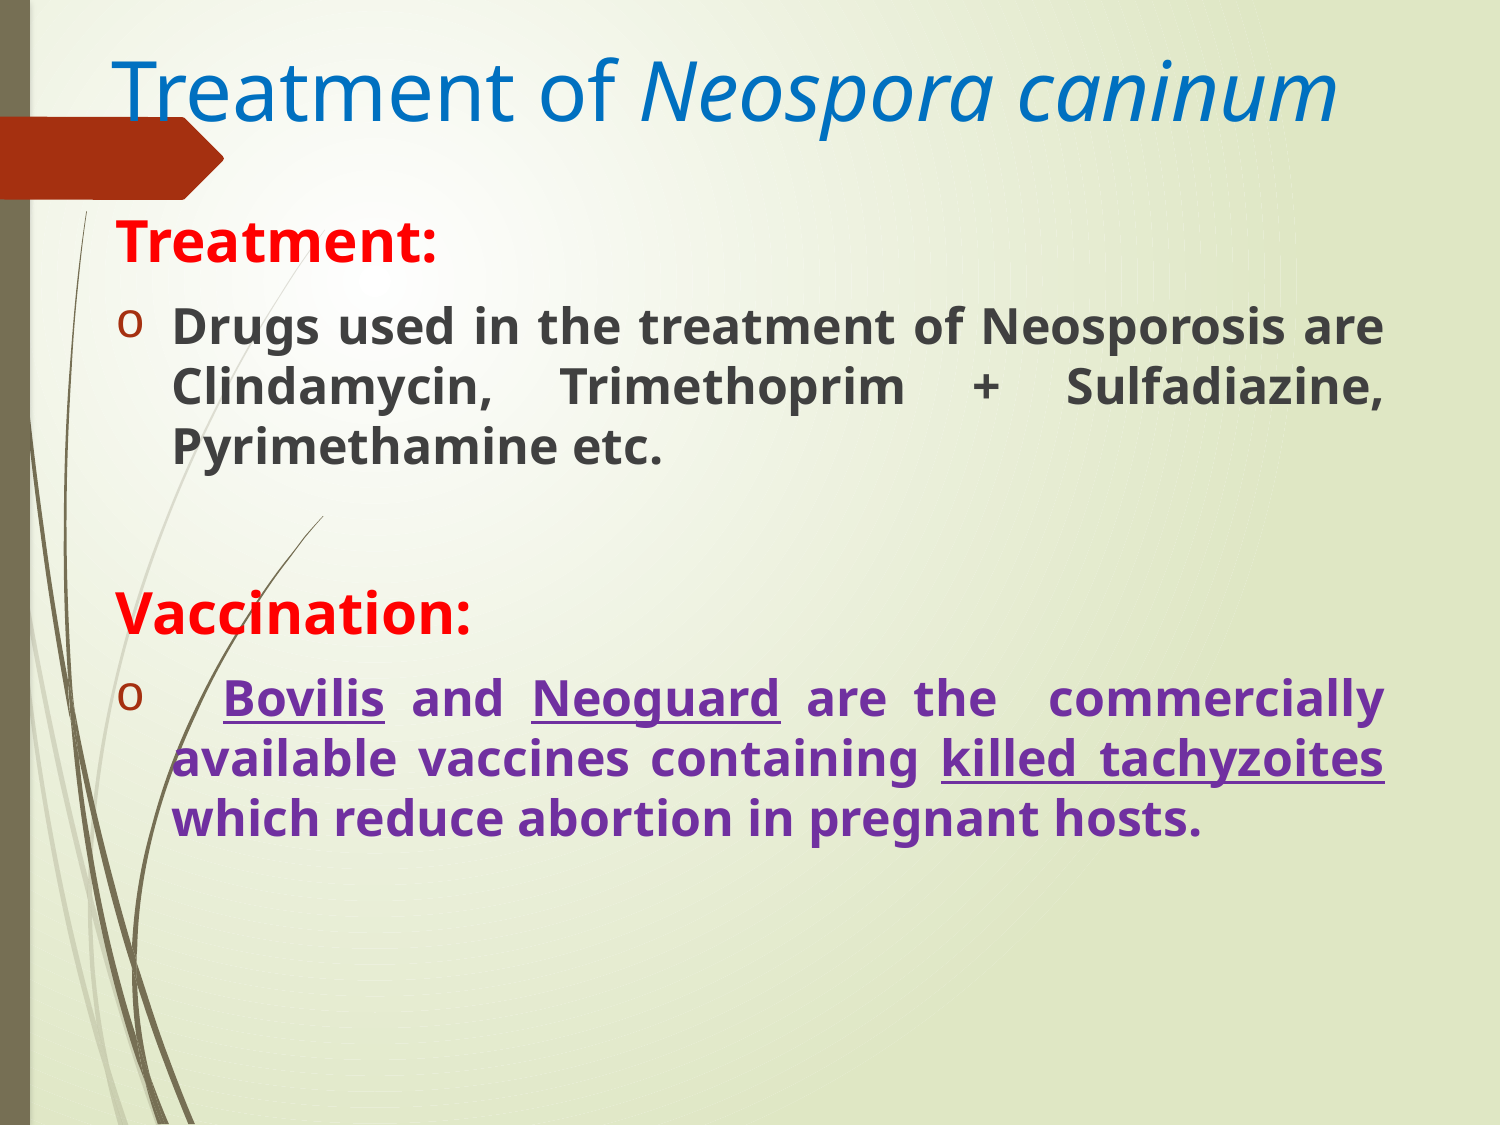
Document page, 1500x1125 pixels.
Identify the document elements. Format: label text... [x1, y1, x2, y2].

list Treatment: Drugs used in the treatment of Neosporosis are Clindamycin, Trimethoprim + Sulfadiazine, Pyrimethamine etc. Vaccination: Bovilis and Neoguard are the commercially available vaccines containing killed tachyzoites which reduce abortion in pregnant hosts. [100, 196, 1400, 1094]
title Treatment of Neospora caninum [76, 30, 1500, 166]
